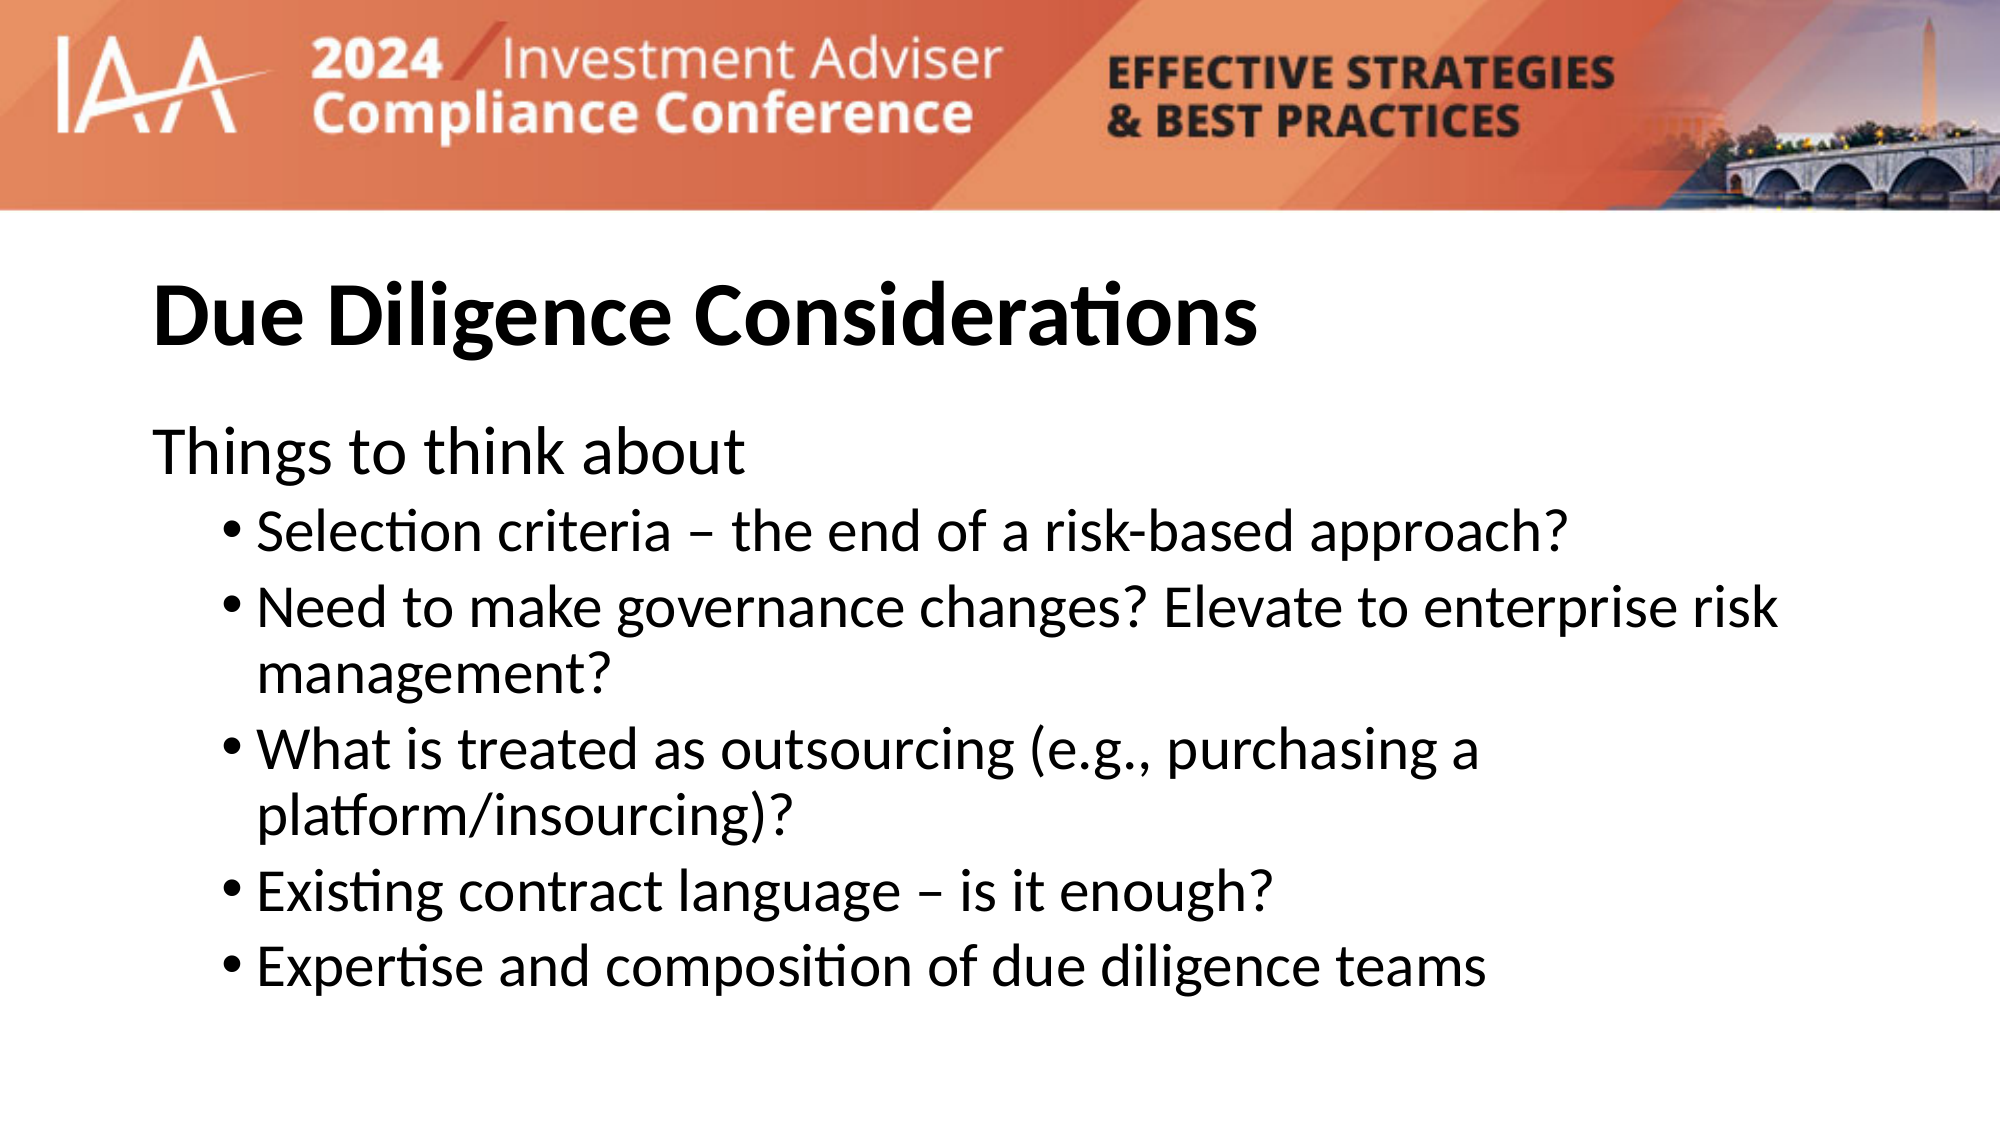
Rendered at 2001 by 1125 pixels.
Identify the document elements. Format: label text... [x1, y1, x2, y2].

picture [0, 0, 2000, 213]
title Due Diligence Considerations [137, 207, 1863, 407]
list Things to think about Selection criteria – the end of a risk-based approach? Need to make governance changes? Elevate to enterprise risk management? What is treated as outsourcing (e.g., purchasing a platform/insourcing)? Existing contract language – is it enough? Expertise and composition of due diligence teams [137, 407, 1863, 1014]
